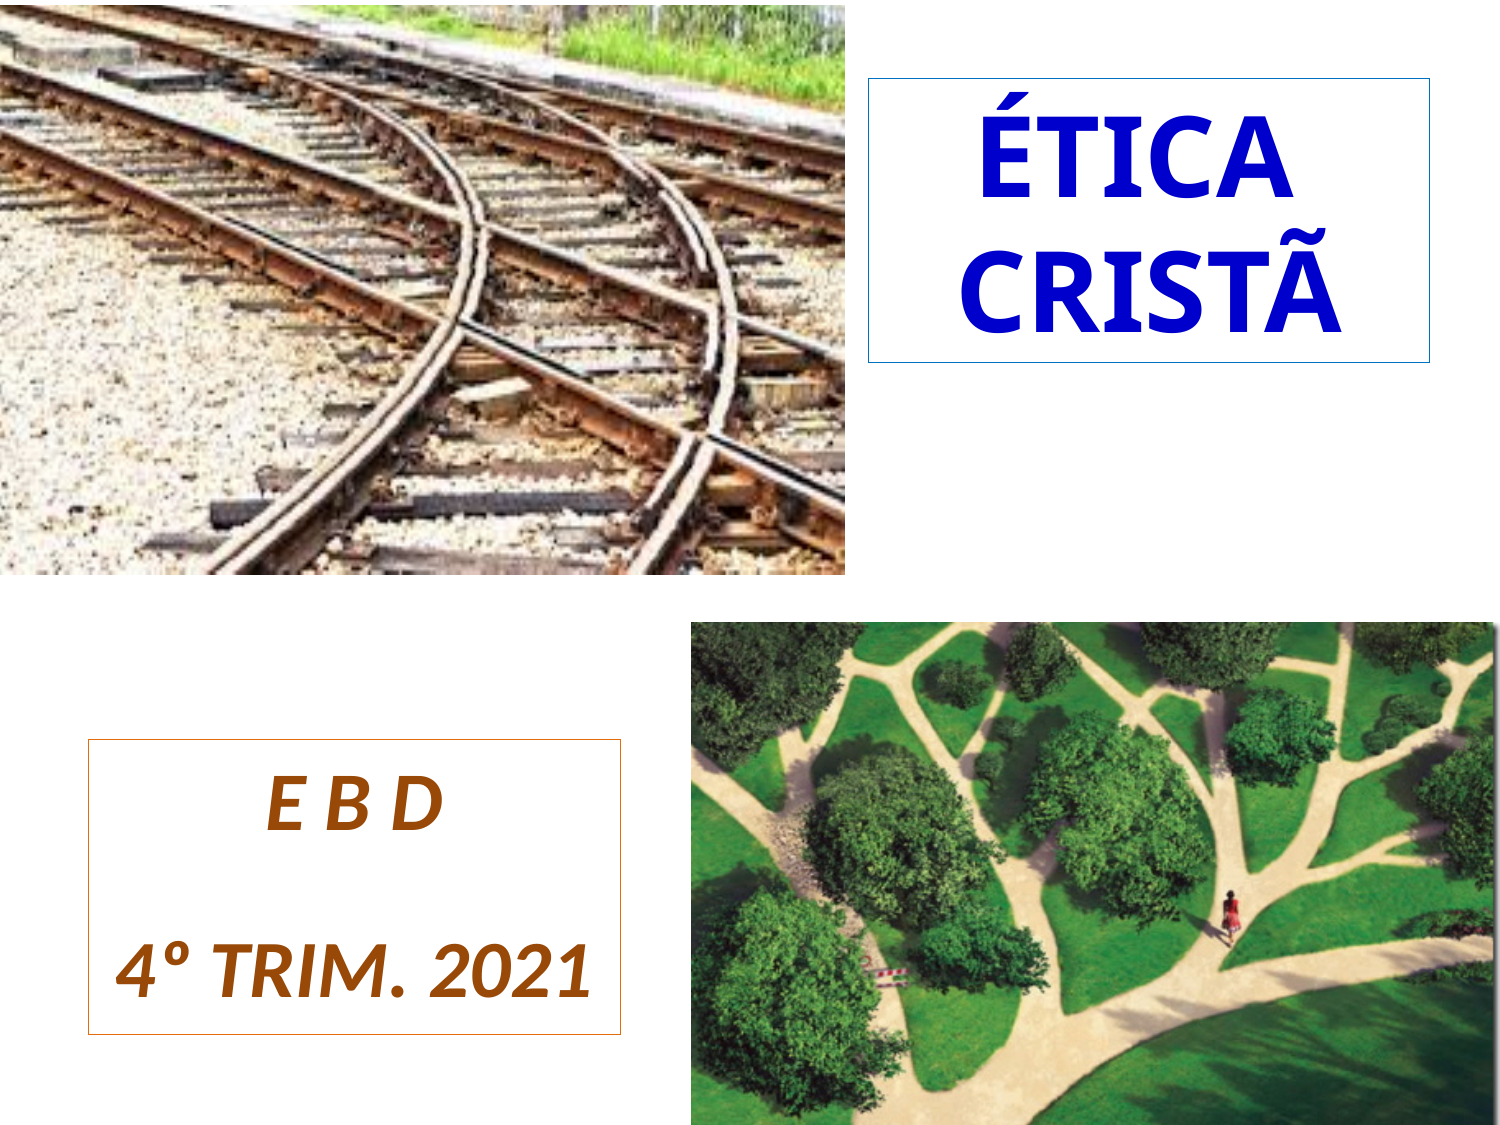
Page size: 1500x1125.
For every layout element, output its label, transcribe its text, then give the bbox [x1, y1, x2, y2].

picture [0, 5, 846, 575]
text_box Ética Cristã [868, 78, 1430, 363]
picture [691, 621, 1500, 1125]
subtitle E B D 4º TRIM. 2021 [88, 739, 621, 1035]
